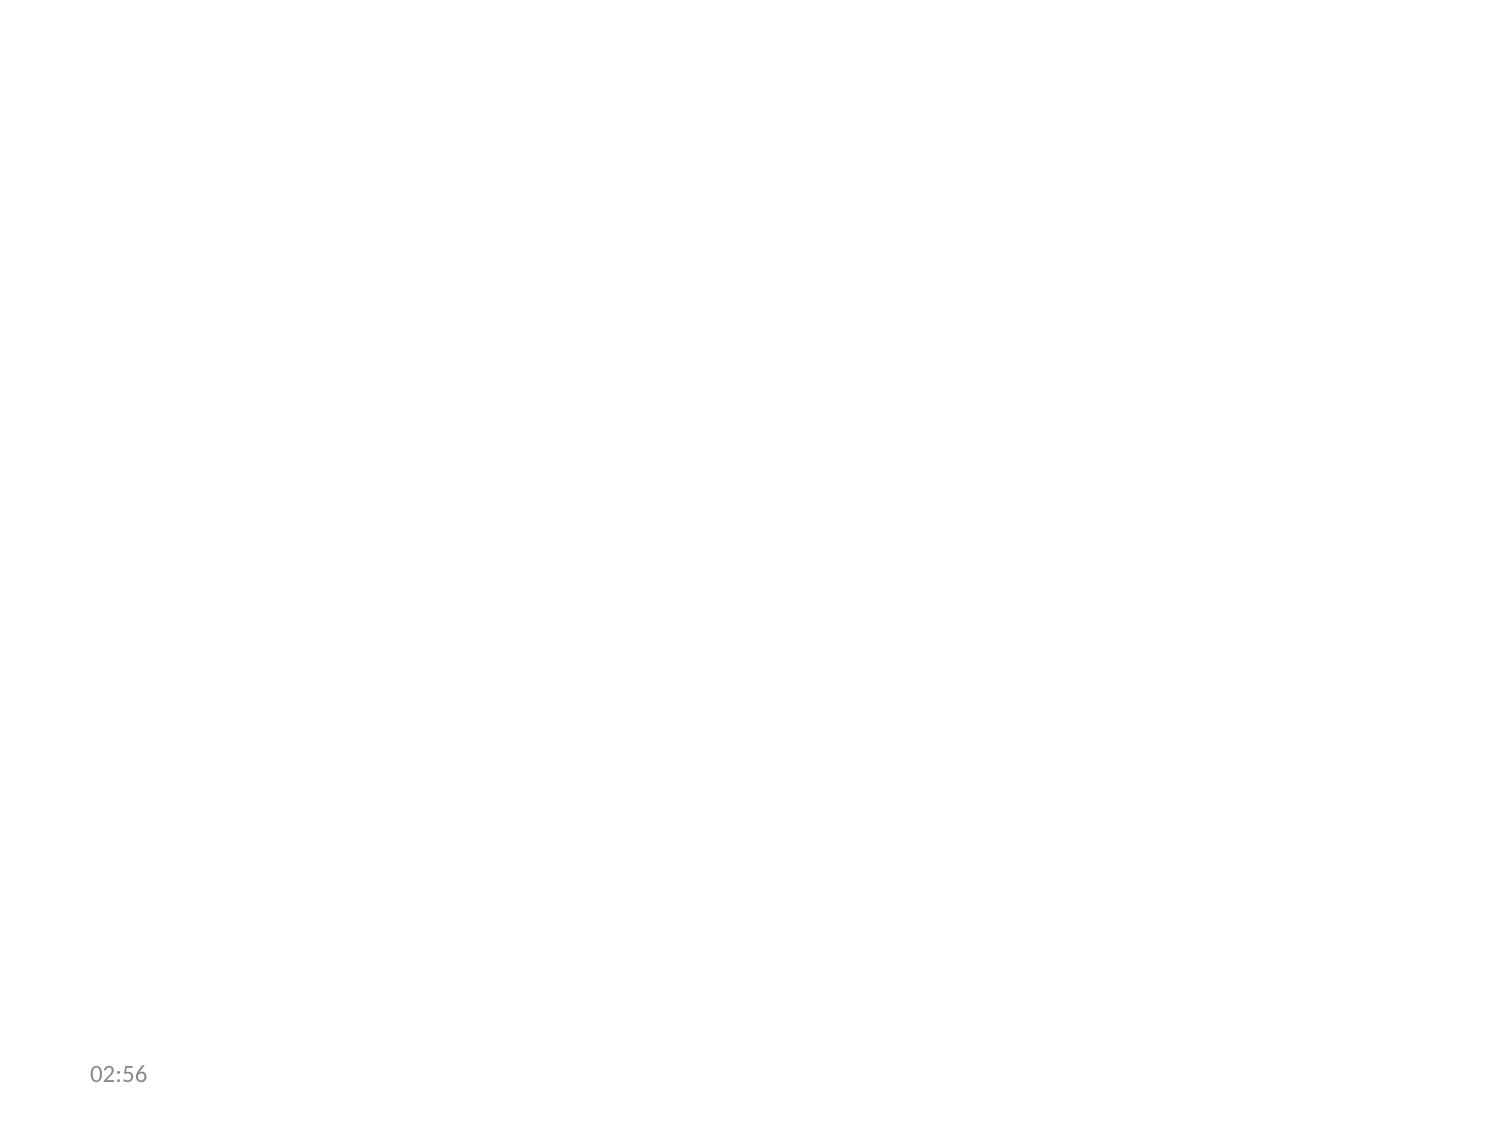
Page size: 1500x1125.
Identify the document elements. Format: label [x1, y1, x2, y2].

slide_number [75, 1042, 425, 1103]
